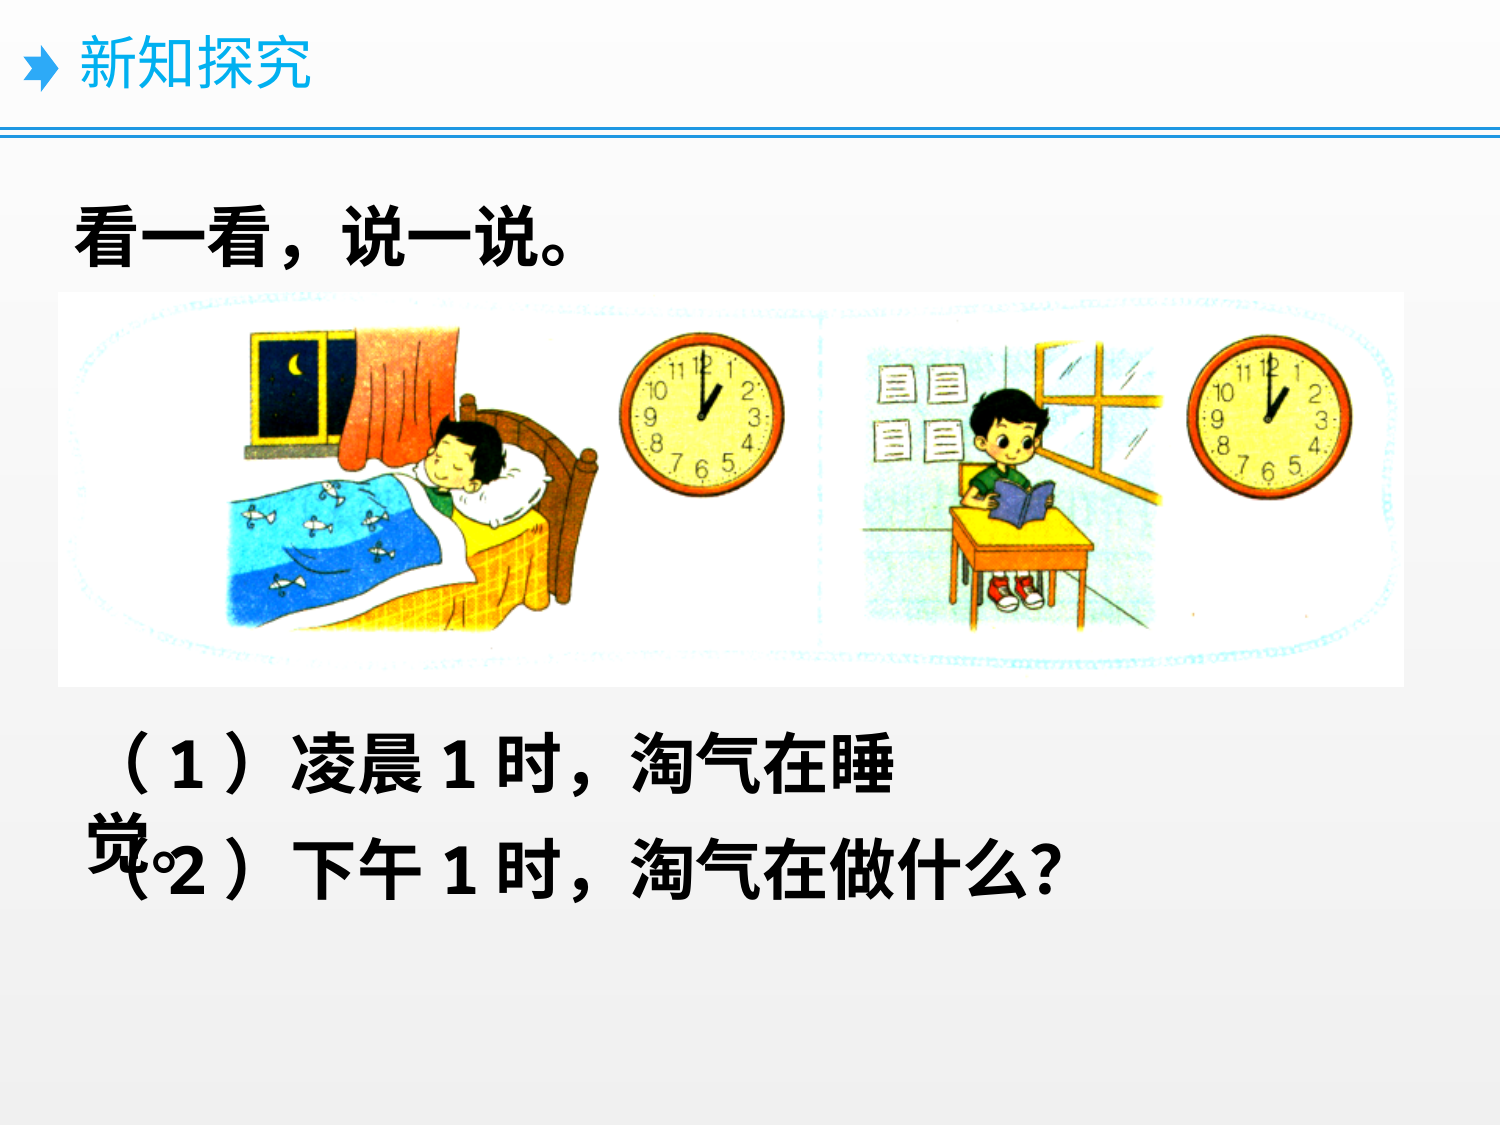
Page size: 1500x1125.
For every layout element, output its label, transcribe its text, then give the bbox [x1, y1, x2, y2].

text_box （2）下午1时，淘气在做什么？ [70, 820, 1140, 915]
text_box （1）凌晨1时，淘气在睡觉。 [70, 714, 1010, 820]
text_box 看一看，说一说。 [58, 187, 1442, 283]
picture [58, 292, 1405, 687]
